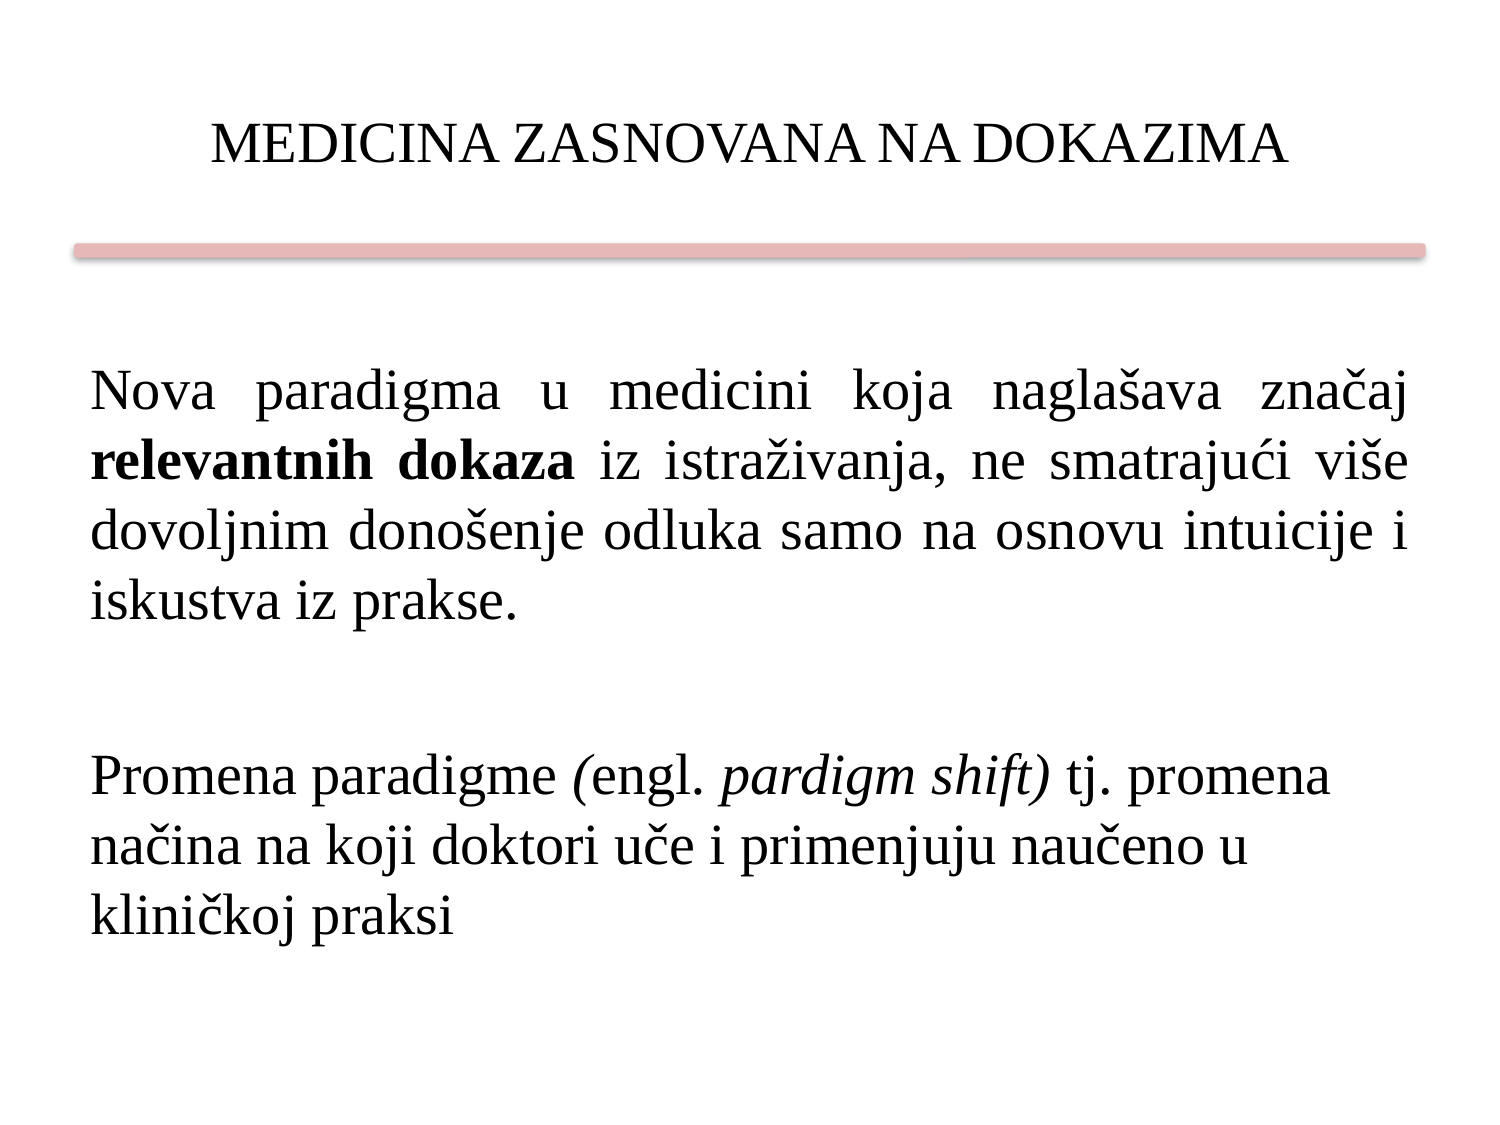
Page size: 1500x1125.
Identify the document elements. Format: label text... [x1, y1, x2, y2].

text_box [74, 243, 1426, 258]
list Nova paradigma u medicini koja naglašava značaj relevantnih dokaza iz istraživanja, ne smatrajući više dovoljnim donošenje odluka samo na osnovu intuicije i iskustva iz prakse. Promena paradigme (engl. pardigm shift) tj. promena načina na koji doktori uče i primenjuju naučeno u kliničkoj praksi [75, 264, 1425, 1005]
title MEDICINA ZASNOVANA NA DOKAZIMA [75, 45, 1425, 233]
